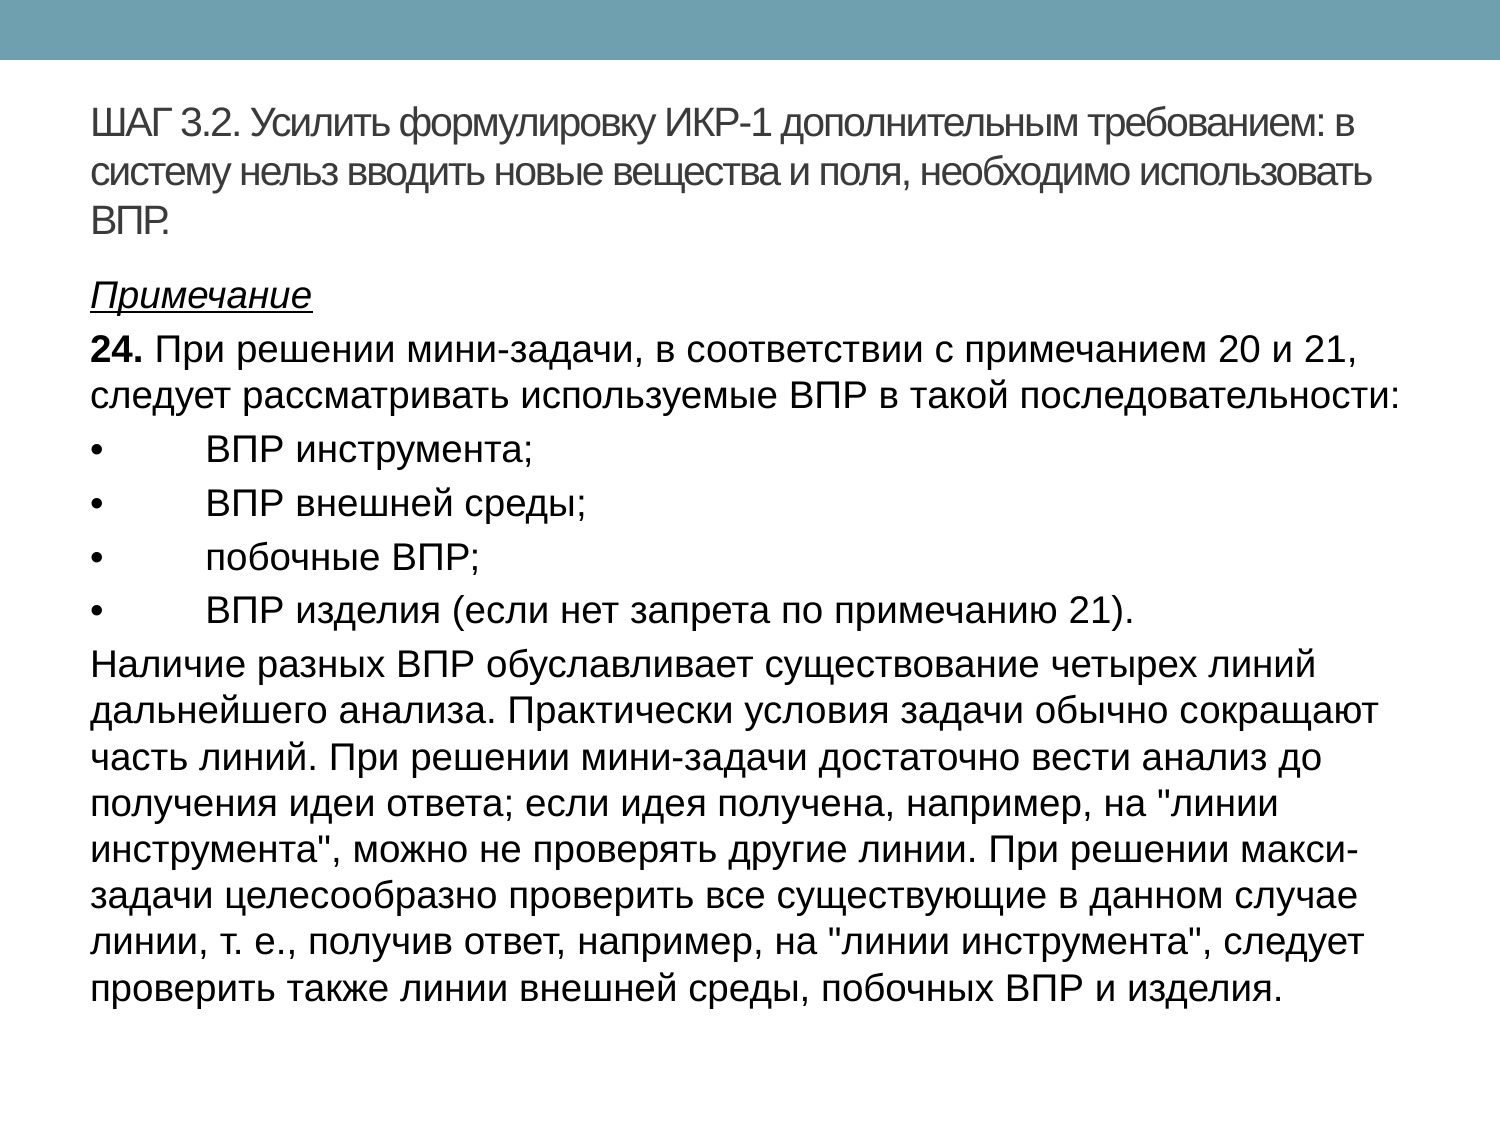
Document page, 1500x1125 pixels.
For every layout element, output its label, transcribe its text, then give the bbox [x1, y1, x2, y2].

title ШАГ 3.2. Усилить формулировку ИКР-1 дополнительным требованием: в систему нельз вводить новые вещества и поля, необходимо использовать ВПР. [75, 87, 1425, 250]
list Примечание 24. При решении мини-задачи, в соответствии с примечанием 20 и 21, следует рассматривать используемые ВПР в такой последовательности: • ВПР инструмента; • ВПР внешней среды; • побочные ВПР; • ВПР изделия (если нет запрета по примечанию 21). Наличие разных ВПР обуславливает существование четырех линий дальнейшего анализа. Практически условия задачи обычно сокращают часть линий. При решении мини-задачи достаточно вести анализ до получения идеи ответа; если идея получена, например, на "линии инструмента", можно не проверять другие линии. При решении макси-задачи целесообразно проверить все существующие в данном случае линии, т. е., получив ответ, например, на "линии инструмента", следует проверить также линии внешней среды, побочных ВПР и изделия. [75, 262, 1425, 1063]
